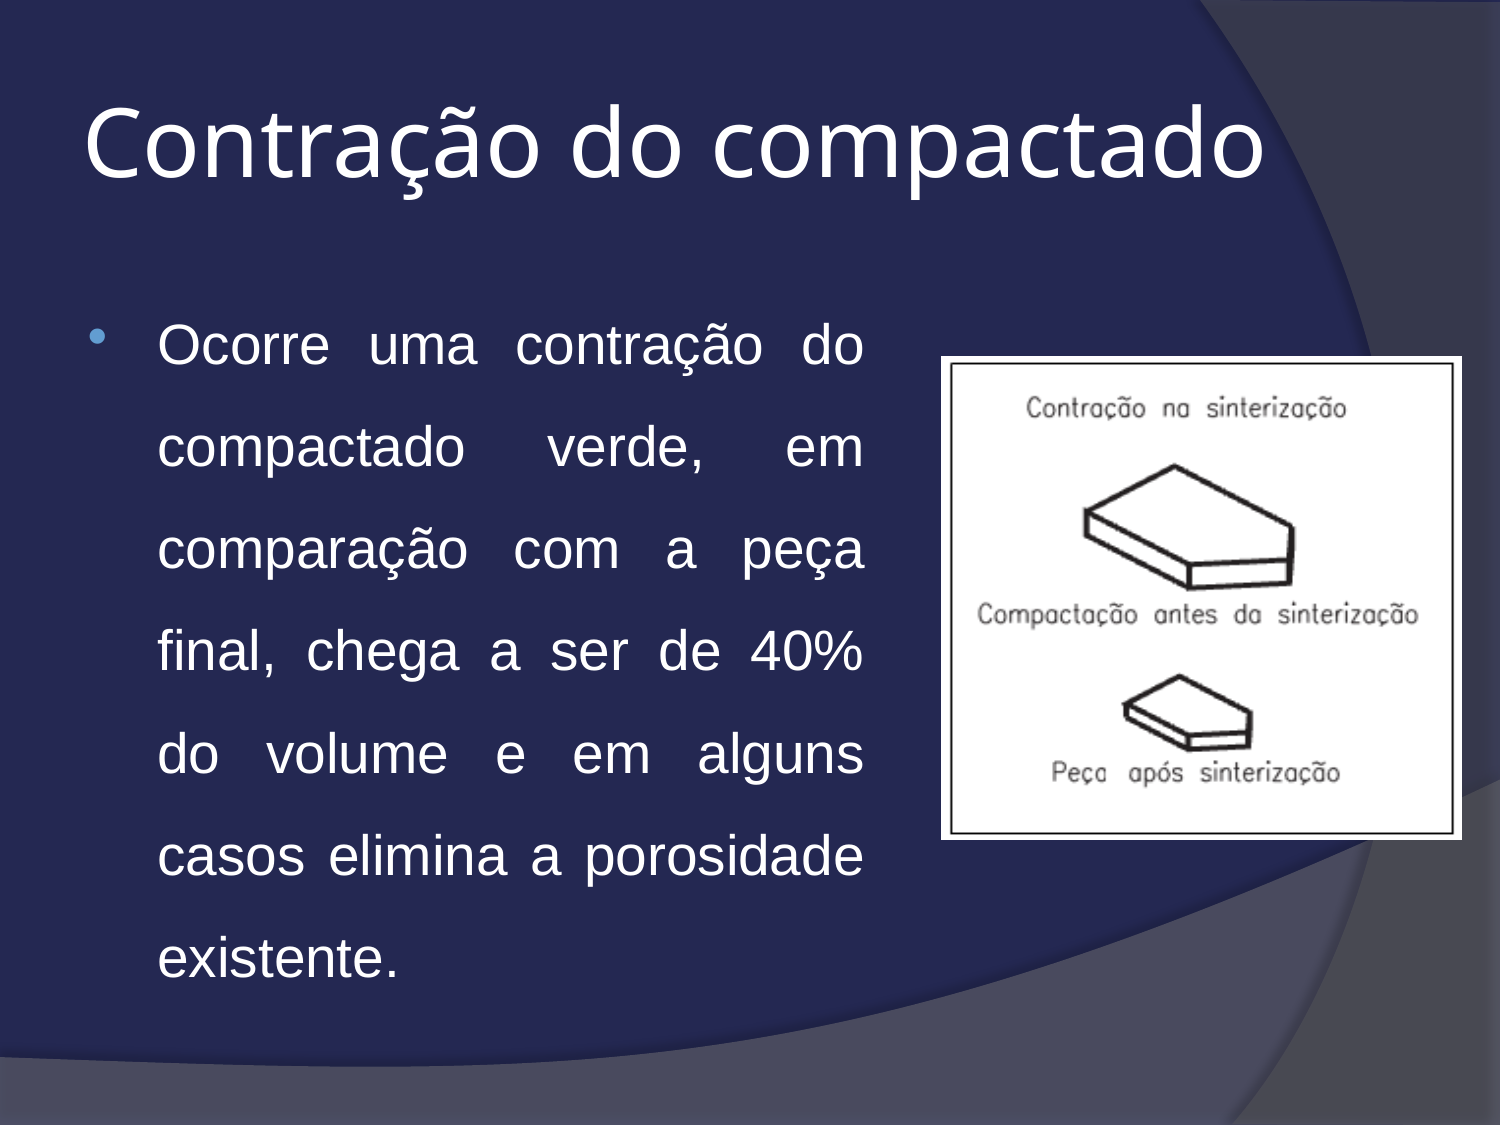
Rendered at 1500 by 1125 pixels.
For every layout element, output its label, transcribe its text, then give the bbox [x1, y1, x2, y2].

title Contração do compactado [75, 45, 1300, 233]
list Ocorre uma contração do compactado verde, em comparação com a peça final, chega a ser de 40% do volume e em alguns casos elimina a porosidade existente. [75, 262, 880, 1000]
picture [941, 356, 1462, 840]
